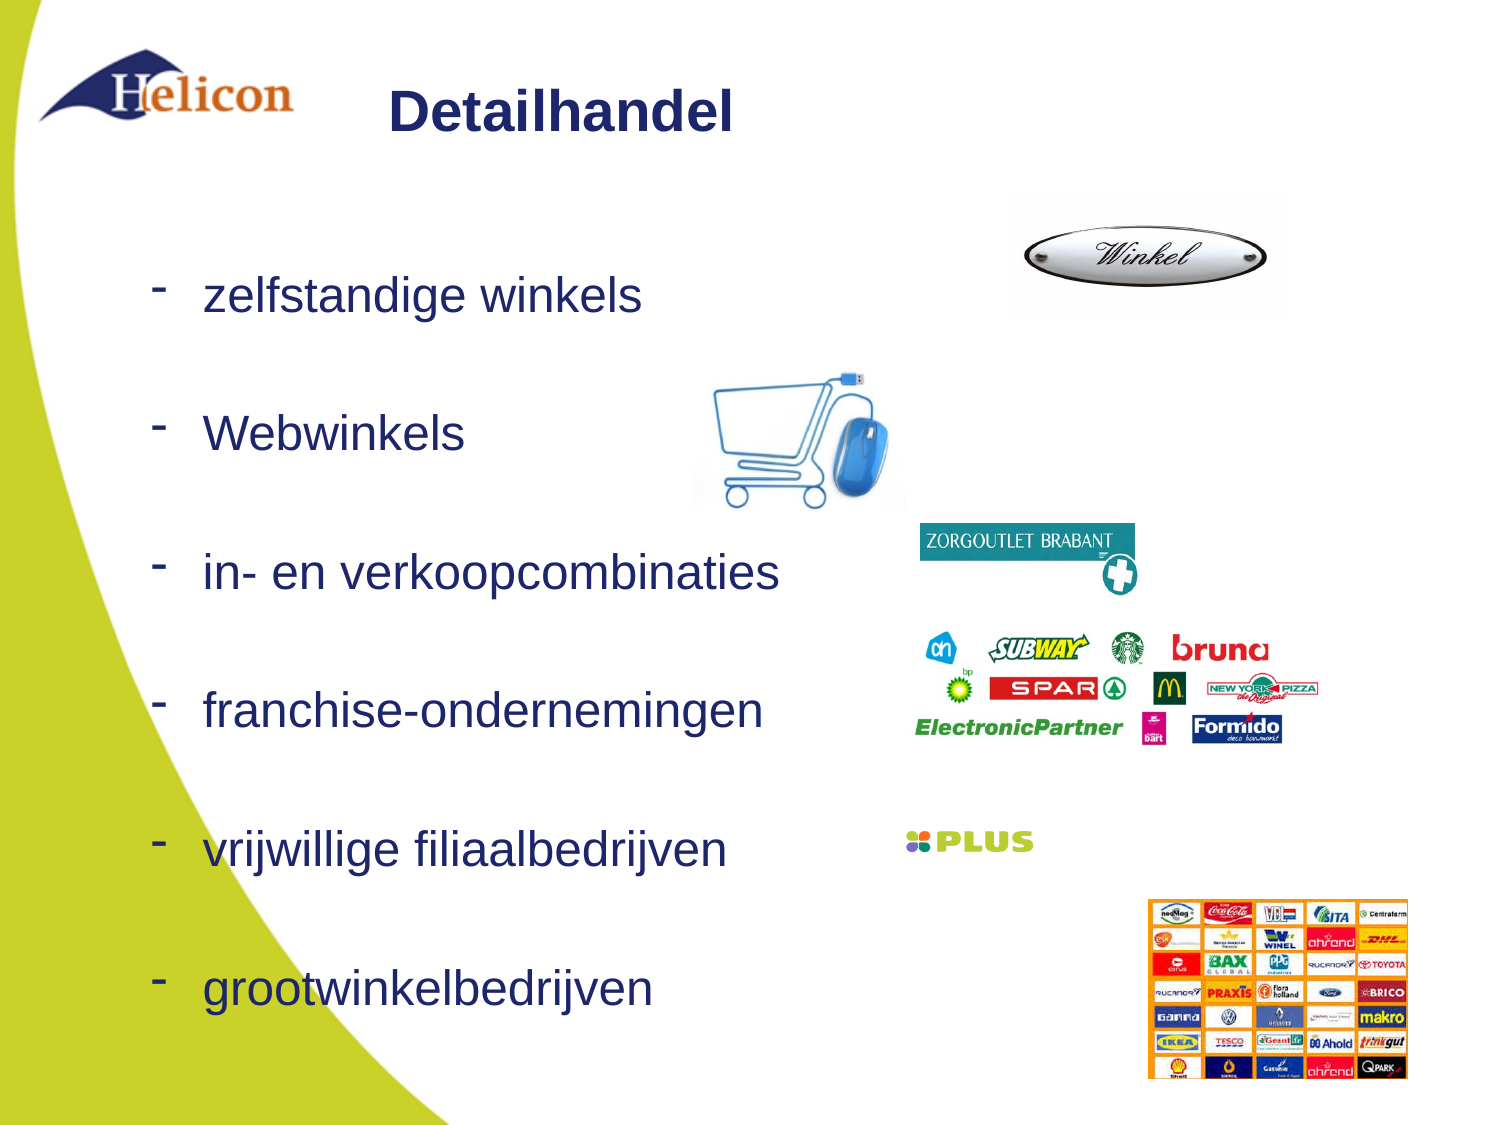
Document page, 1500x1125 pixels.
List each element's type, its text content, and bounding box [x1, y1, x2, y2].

list zelfstandige winkels Webwinkels in- en verkoopcombinaties franchise-ondernemingen vrijwillige filiaalbedrijven grootwinkelbedrijven [135, 255, 1425, 1024]
title Detailhandel [324, 54, 1415, 161]
picture [0, 0, 1500, 1125]
